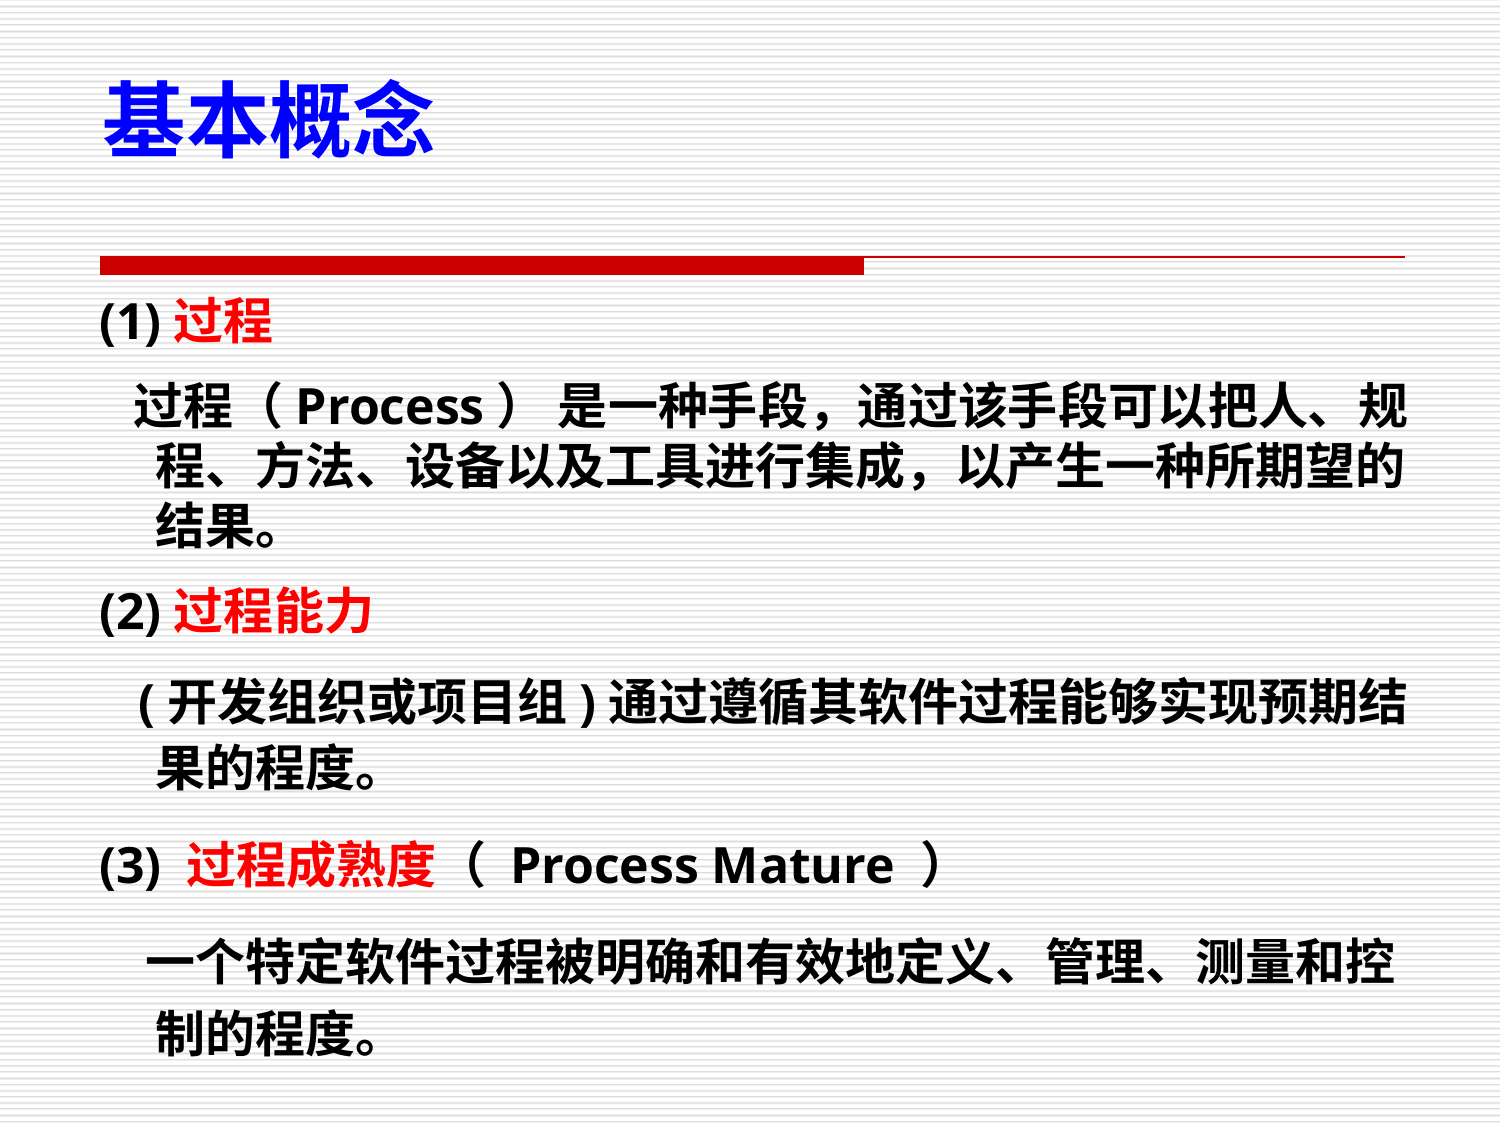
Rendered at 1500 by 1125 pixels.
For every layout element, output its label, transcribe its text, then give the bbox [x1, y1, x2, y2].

text_box 基本概念 [88, 60, 451, 176]
picture [0, 0, 1500, 1125]
text_box (1)过程 过程（Process） 是一种手段，通过该手段可以把人、规程、方法、设备以及工具进行集成，以产生一种所期望的结果。 (2)过程能力 (开发组织或项目组)通过遵循其软件过程能够实现预期结果的程度。 (3) 过程成熟度（ Process Mature ） 一个特定软件过程被明确和有效地定义、管理、测量和控制的程度。 [84, 281, 1449, 1094]
